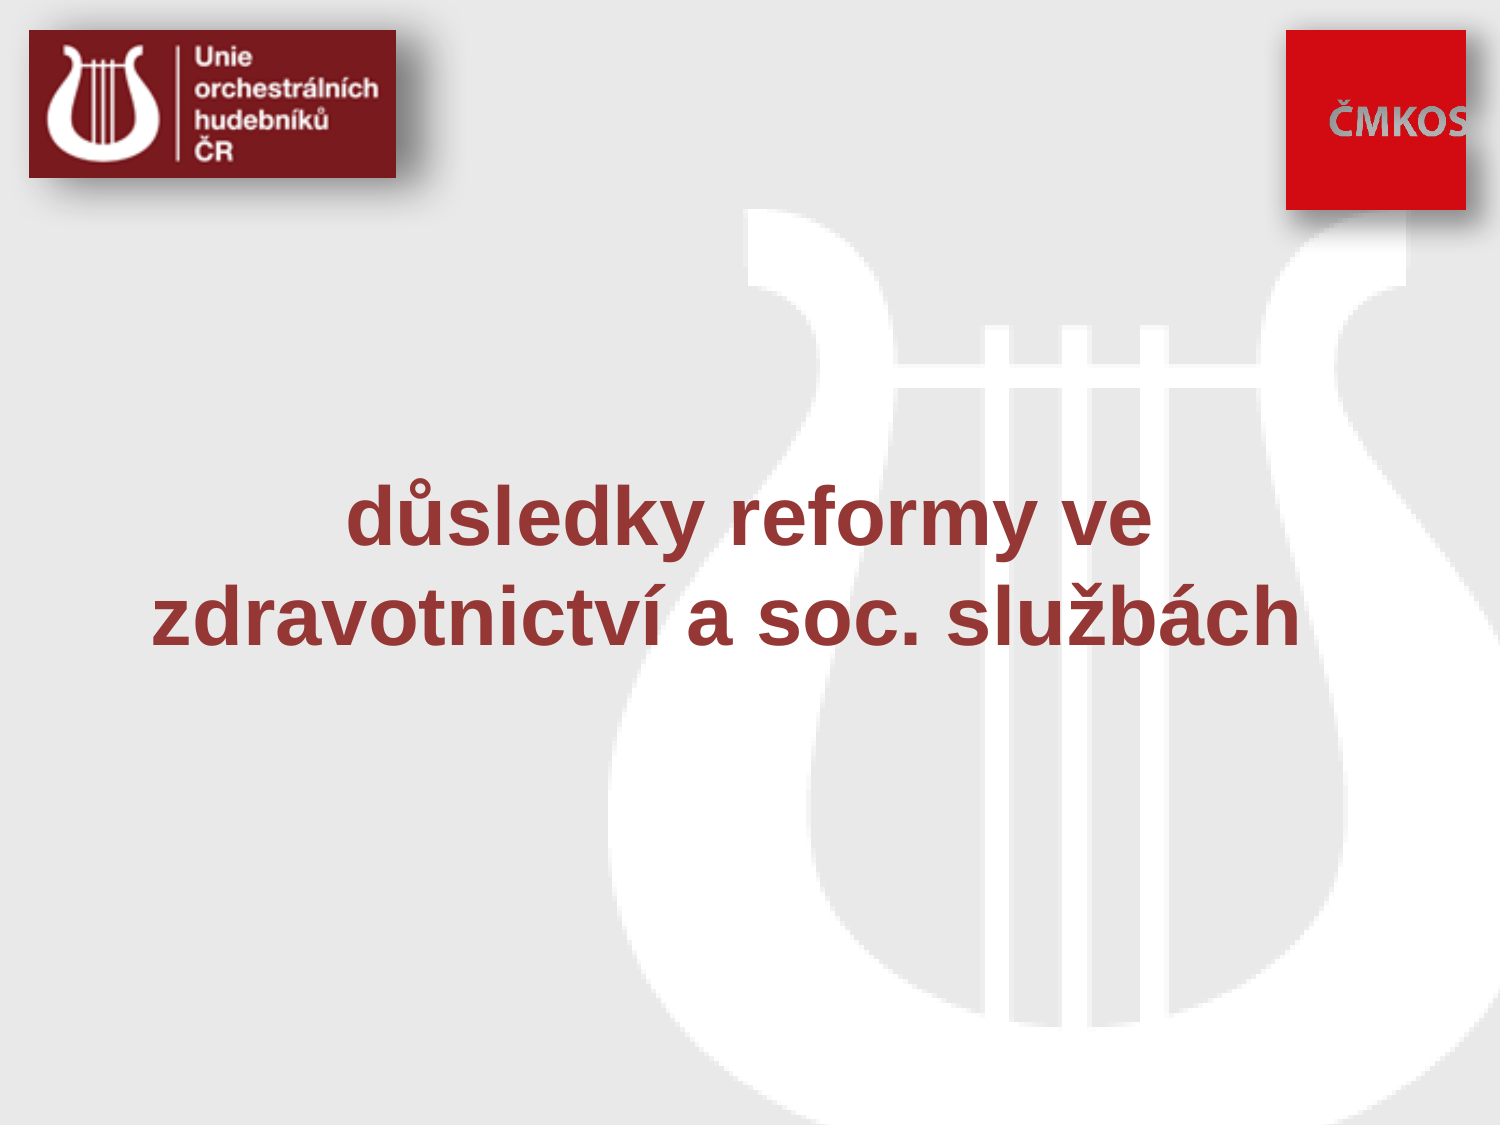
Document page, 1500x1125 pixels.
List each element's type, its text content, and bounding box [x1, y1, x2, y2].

title důsledky reformy ve zdravotnictví a soc. službách [100, 413, 602, 712]
picture [607, 30, 1500, 1125]
picture [29, 30, 396, 178]
